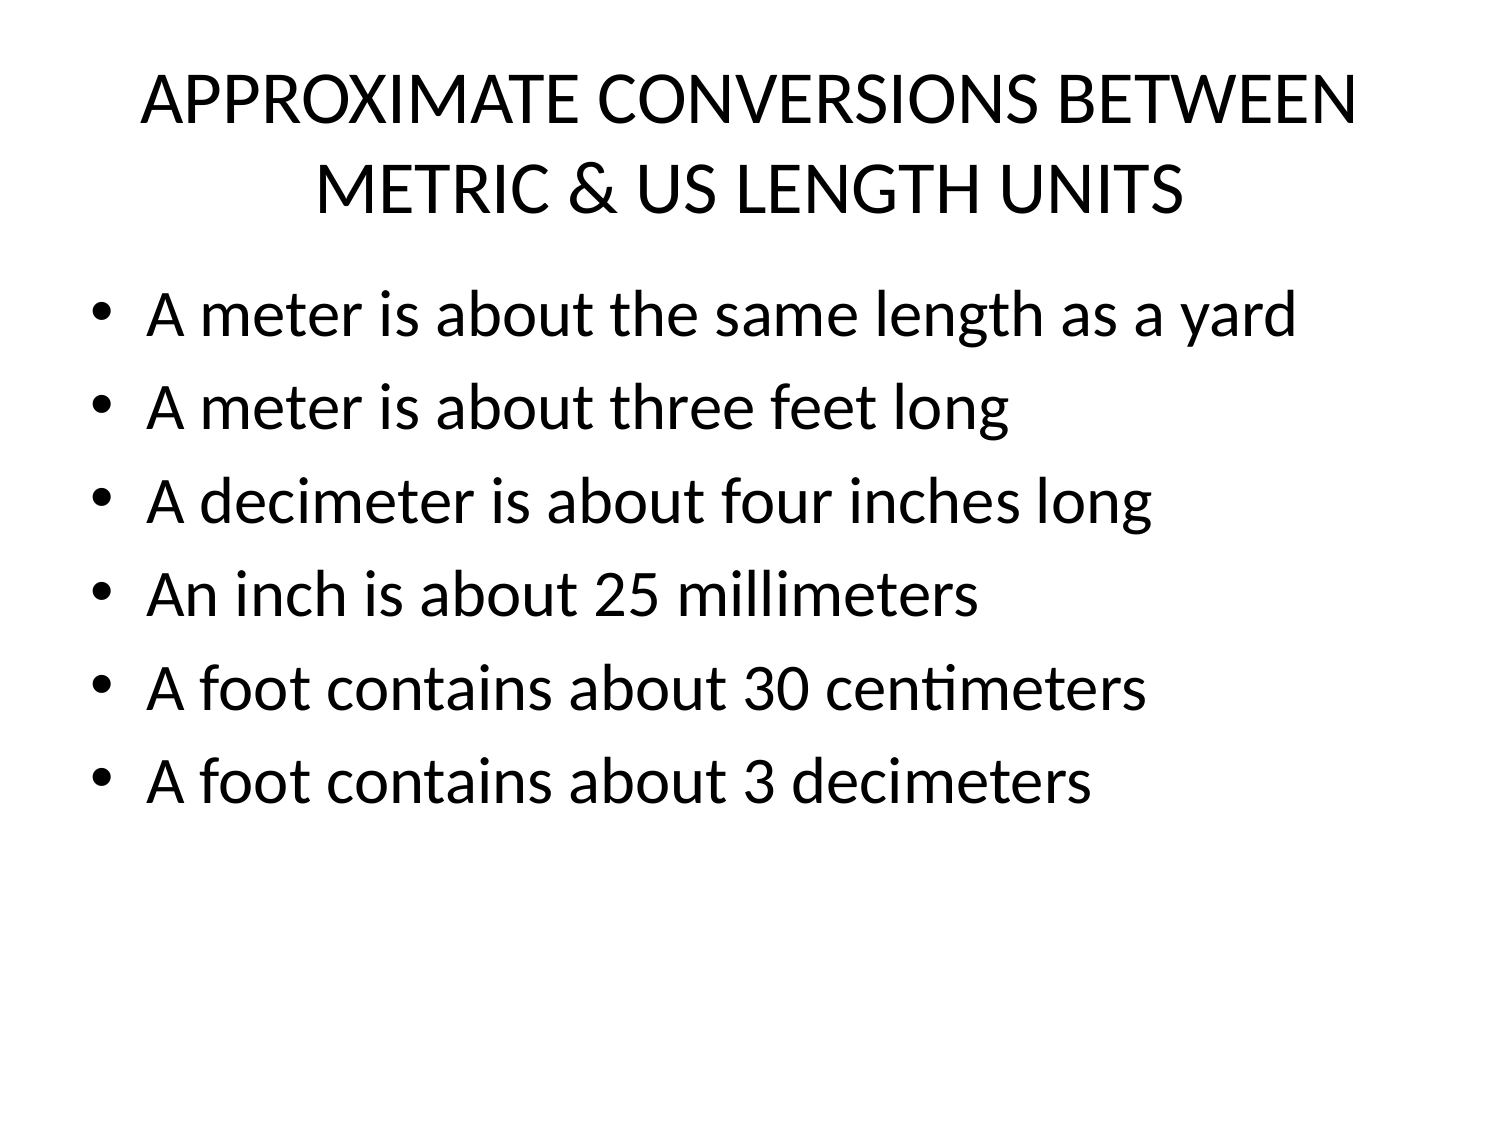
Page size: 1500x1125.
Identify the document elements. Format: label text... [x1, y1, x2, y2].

title APPROXIMATE CONVERSIONS BETWEEN METRIC & US LENGTH UNITS [75, 45, 1425, 233]
list A meter is about the same length as a yard A meter is about three feet long A decimeter is about four inches long An inch is about 25 millimeters A foot contains about 30 centimeters A foot contains about 3 decimeters [75, 262, 1425, 1005]
